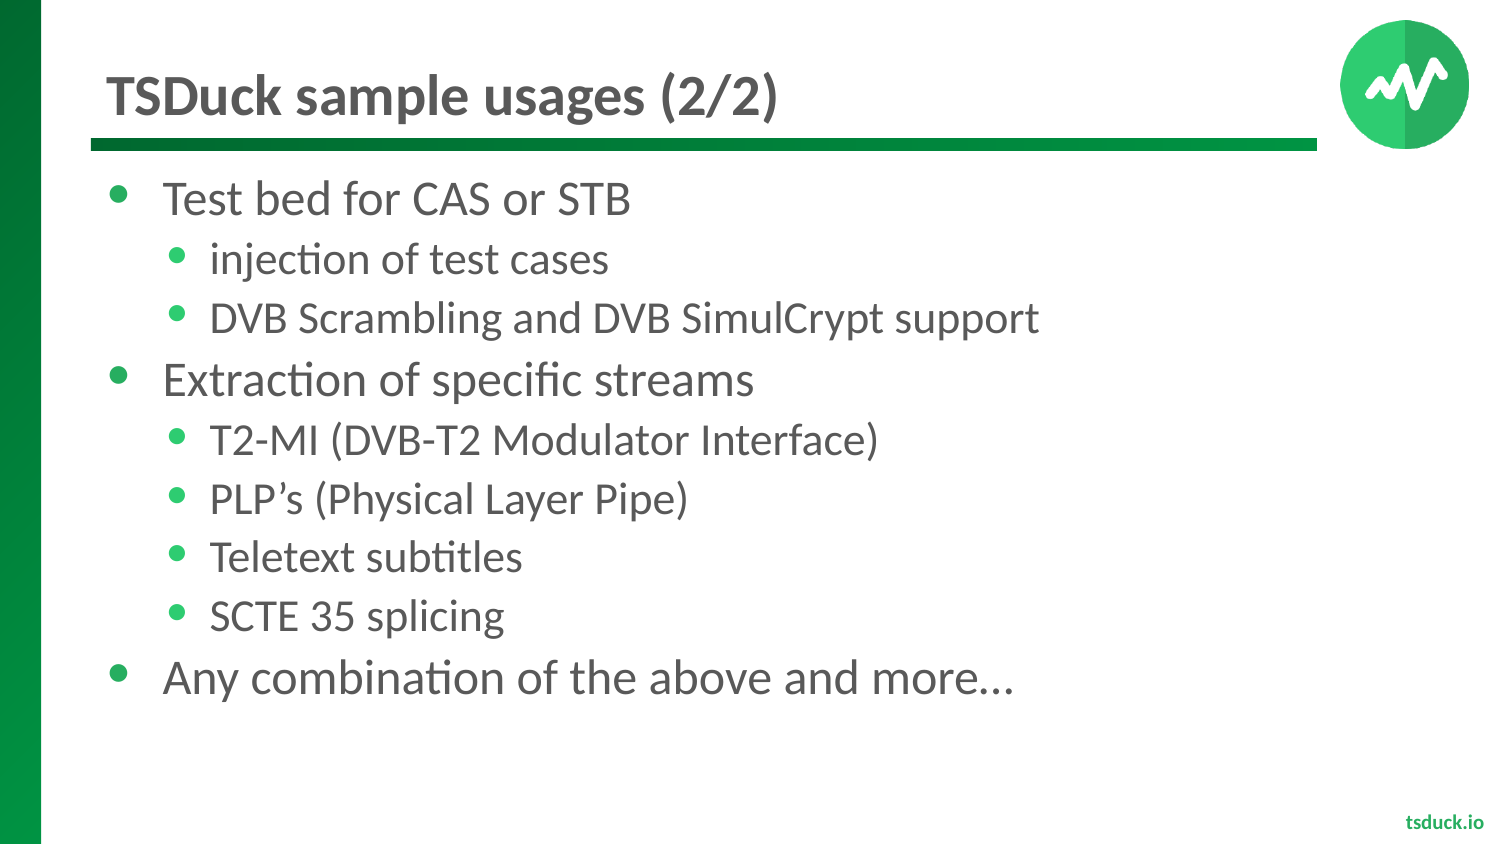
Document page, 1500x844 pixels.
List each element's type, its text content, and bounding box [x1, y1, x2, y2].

list Test bed for CAS or STB injection of test cases DVB Scrambling and DVB SimulCrypt support Extraction of specific streams T2-MI (DVB-T2 Modulator Interface) PLP’s (Physical Layer Pipe) Teletext subtitles SCTE 35 splicing Any combination of the above and more… [91, 164, 1454, 759]
title TSDuck sample usages (2/2) [91, 38, 1333, 146]
picture [1340, 20, 1469, 149]
